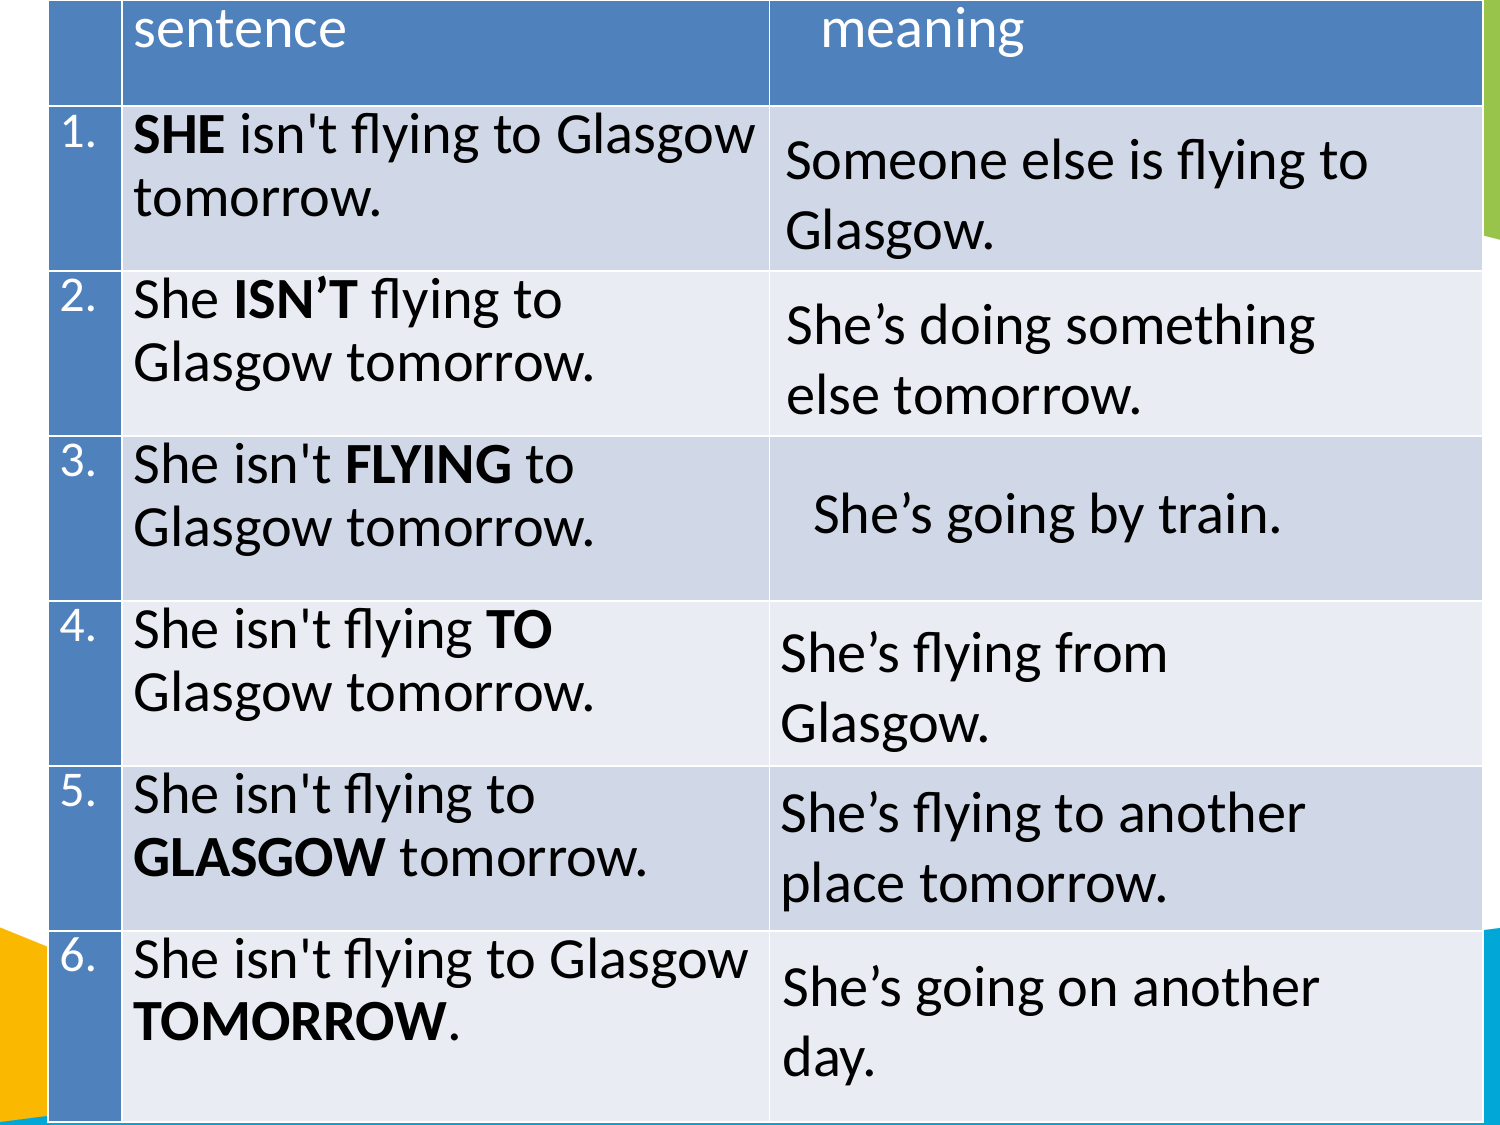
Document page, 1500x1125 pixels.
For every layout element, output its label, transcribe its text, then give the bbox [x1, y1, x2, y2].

table_cell She isn't flying to GLASGOW tomorrow. [123, 767, 769, 930]
text_box She’s going on another day. [767, 940, 1359, 1096]
table_cell She ISN’T flying to Glasgow tomorrow. [123, 272, 769, 435]
table_cell [770, 767, 1482, 930]
table_header [49, 1, 121, 105]
table_cell [770, 932, 1482, 1121]
table_cell 6. [49, 932, 121, 1121]
table_cell [770, 437, 1482, 600]
table_cell [770, 107, 1482, 270]
text_box She’s flying to another place tomorrow. [765, 766, 1357, 922]
text_box She’s flying from Glasgow. [765, 606, 1390, 762]
text_box She’s going by train. [798, 468, 1390, 553]
text_box She’s doing something else tomorrow. [772, 278, 1396, 434]
table_header meaning [770, 1, 1482, 105]
table_cell SHE isn't flying to Glasgow tomorrow. [123, 107, 769, 270]
table_cell 1. [49, 107, 121, 270]
table_cell She isn't flying to Glasgow TOMORROW. [123, 932, 769, 1121]
table_cell 5. [49, 767, 121, 930]
table_cell [770, 272, 1482, 435]
table_cell She isn't flying TO Glasgow tomorrow. [123, 602, 769, 765]
table_cell 2. [49, 272, 121, 435]
picture [1484, 0, 1500, 929]
table_cell [770, 602, 1482, 765]
table_cell She isn't FLYING to Glasgow tomorrow. [123, 437, 769, 600]
text_box Someone else is flying to Glasgow. [770, 113, 1394, 269]
table_header sentence [123, 1, 769, 105]
table_cell 4. [49, 602, 121, 765]
table_cell 3. [49, 437, 121, 600]
picture [0, 0, 47, 1121]
